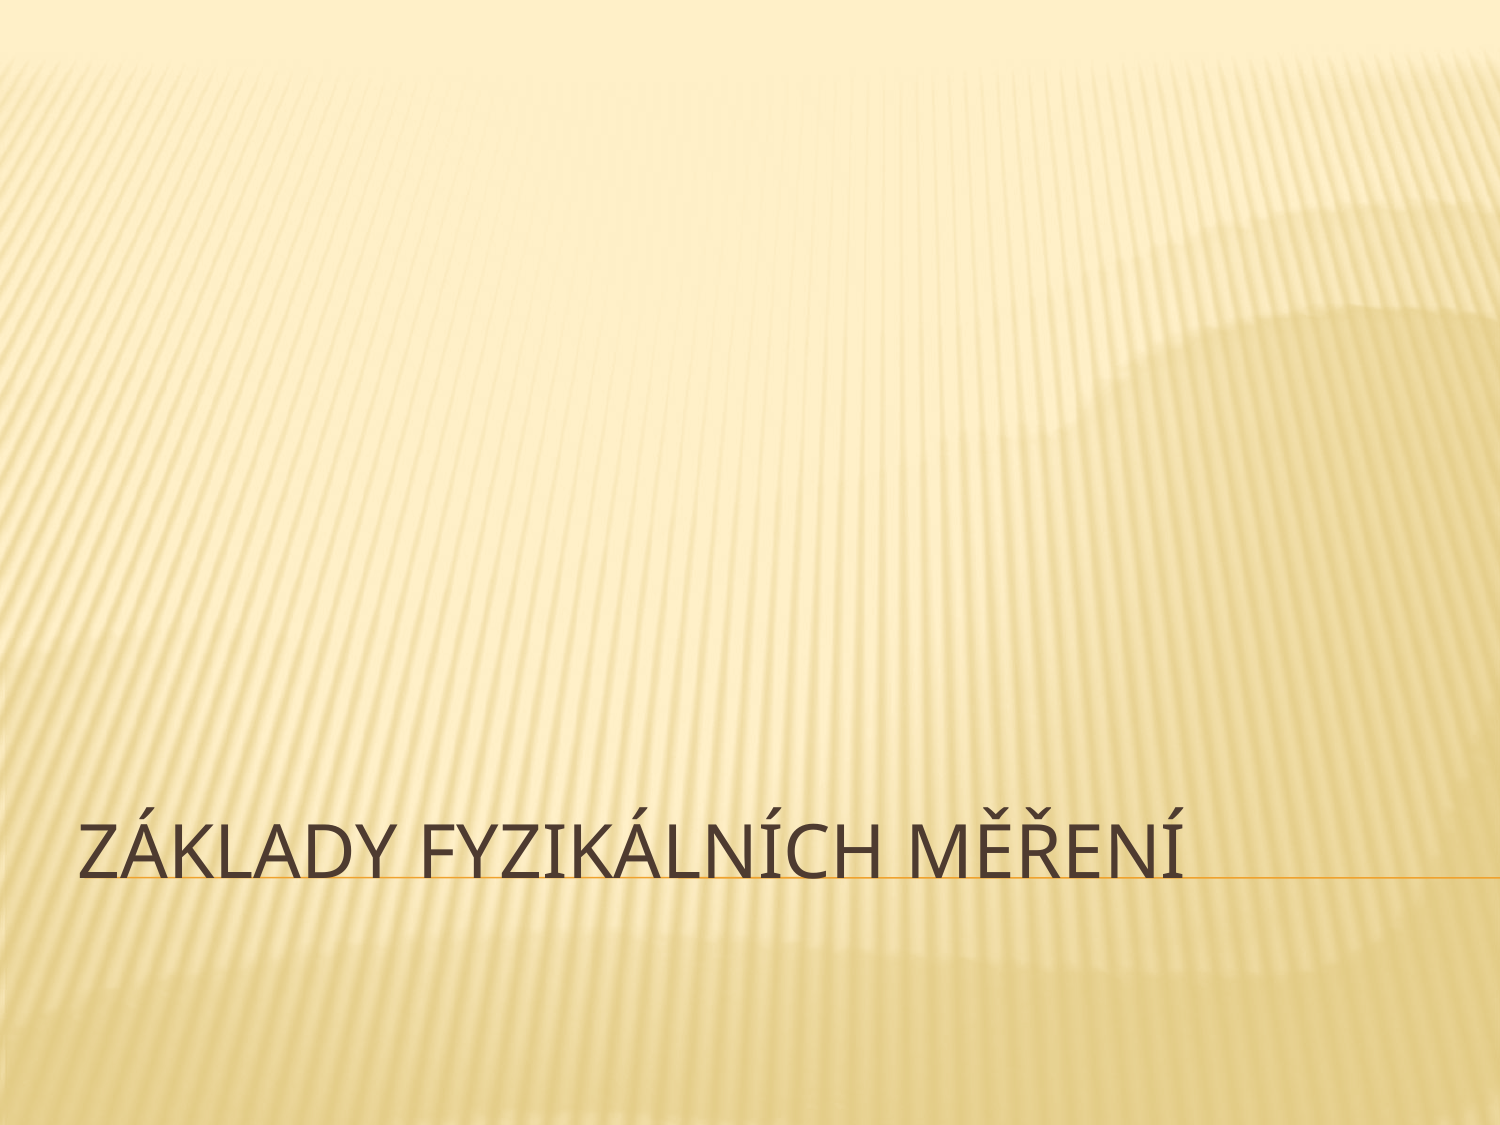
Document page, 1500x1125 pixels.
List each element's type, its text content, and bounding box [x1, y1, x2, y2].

title Základy fyzikálních měření [62, 796, 1450, 997]
